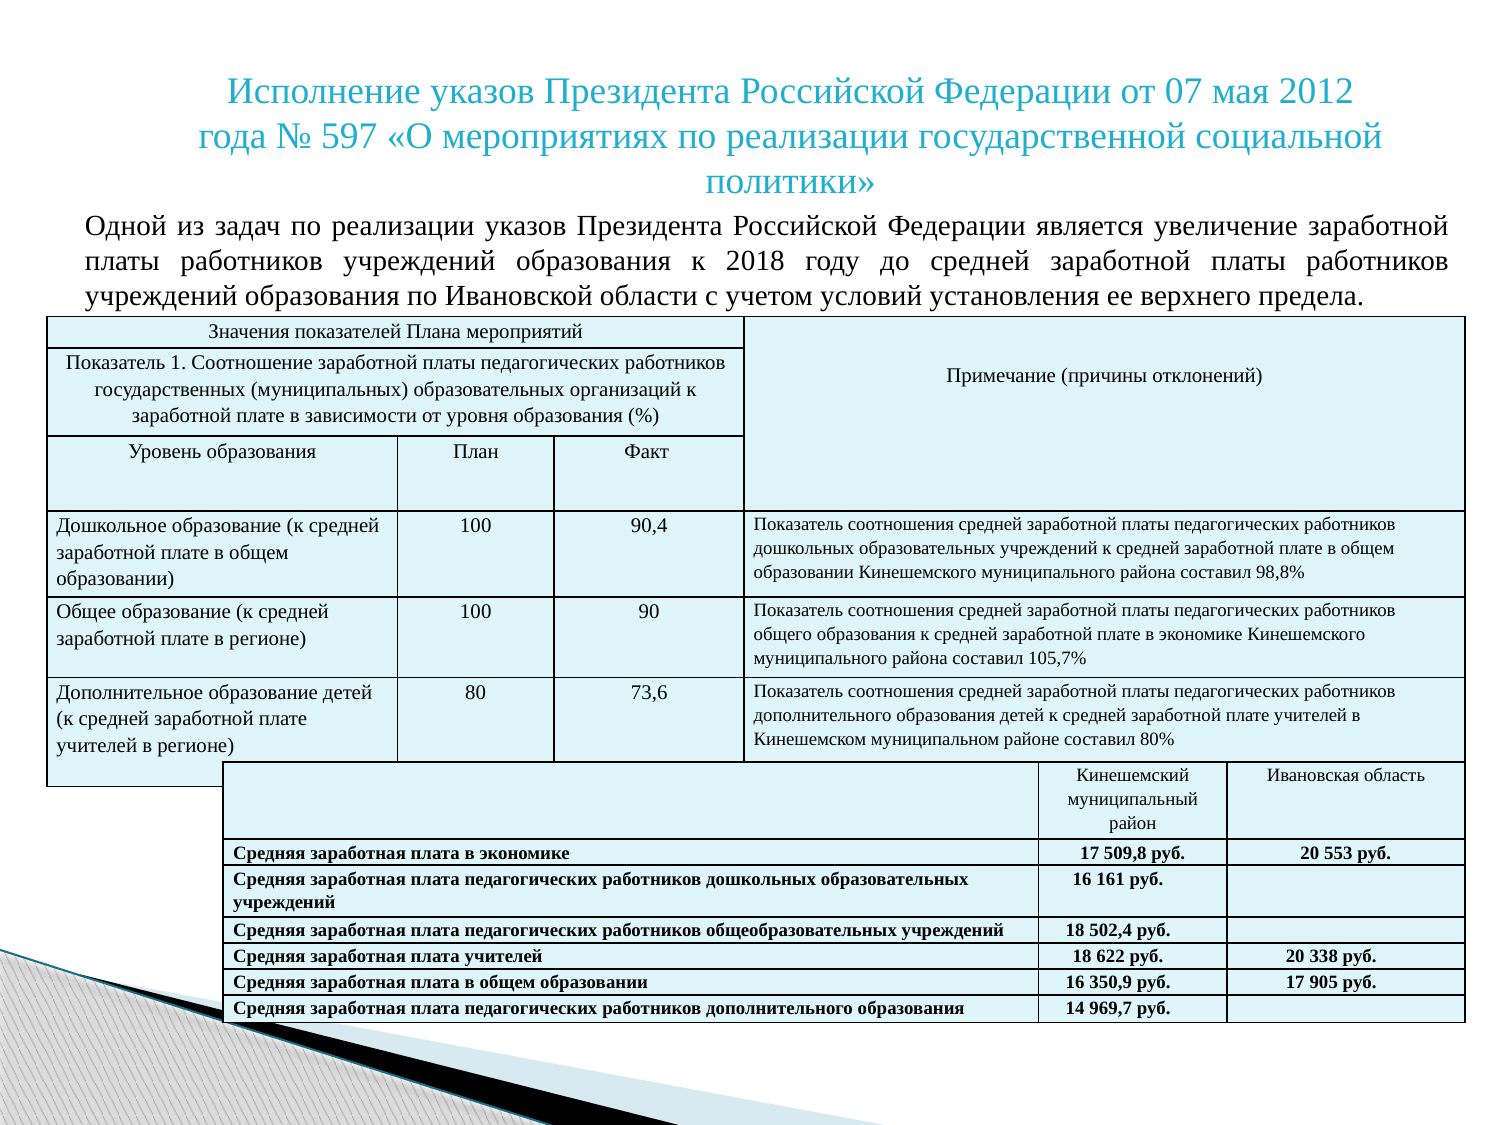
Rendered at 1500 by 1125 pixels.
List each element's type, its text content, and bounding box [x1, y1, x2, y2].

table_cell 17 509,8 руб. [1039, 840, 1226, 864]
text_box Исполнение указов Президента Российской Федерации от 07 мая 2012 года № 597 «О мероприятиях по реализации государственной социальной политики» [175, 58, 1407, 199]
table_cell 18 622 руб. [1039, 944, 1226, 968]
table_cell Средняя заработная плата учителей [224, 944, 1038, 968]
table_cell Факт [555, 437, 743, 510]
table_cell 80 [398, 678, 553, 761]
table_cell Уровень образования [48, 437, 397, 510]
table_cell 90,4 [555, 512, 743, 596]
table_cell 100 [398, 598, 553, 677]
table_cell 90 [555, 598, 743, 677]
table_cell 14 969,7 руб. [1039, 996, 1226, 1022]
table_header [224, 763, 1038, 838]
table_cell 17 905 руб. [1228, 970, 1464, 994]
table_cell Показатель соотношения средней заработной платы педагогических работников общего образования к средней заработной плате в экономике Кинешемского муниципального района составил 105,7% [745, 598, 1464, 677]
table_header Кинешемский муниципальный район [1039, 763, 1226, 838]
table_cell Показатель соотношения средней заработной платы педагогических работников дошкольных образовательных учреждений к средней заработной плате в общем образовании Кинешемского муниципального района составил 98,8% [745, 512, 1464, 596]
text_box Одной из задач по реализации указов Президента Российской Федерации является увеличение заработной платы работников учреждений образования к 2018 году до средней заработной платы работников учреждений образования по Ивановской области с учетом условий установления ее верхнего предела. [70, 199, 1465, 316]
table_cell [1228, 866, 1464, 916]
table_cell [1228, 996, 1464, 1022]
table_cell 100 [398, 512, 553, 596]
table_header Примечание (причины отклонений) [745, 317, 1464, 510]
table_cell 20 338 руб. [1228, 944, 1464, 968]
table_cell 73,6 [555, 678, 743, 761]
table_cell Средняя заработная плата педагогических работников общеобразовательных учреждений [224, 918, 1038, 942]
table_cell [1228, 918, 1464, 942]
table_cell Средняя заработная плата в общем образовании [224, 970, 1038, 994]
table_cell 16 350,9 руб. [1039, 970, 1226, 994]
table_cell План [398, 437, 553, 510]
table_cell Дополнительное образование детей (к средней заработной плате учителей в регионе) [48, 678, 397, 786]
table_header Ивановская область [1228, 763, 1464, 838]
table_cell Общее образование (к средней заработной плате в регионе) [48, 598, 397, 677]
table_cell Показатель 1. Соотношение заработной платы педагогических работников государственных (муниципальных) образовательных организаций к заработной плате в зависимости от уровня образования (%) [48, 349, 743, 435]
table_header Значения показателей Плана мероприятий [48, 317, 743, 347]
table_cell 20 553 руб. [1228, 840, 1464, 864]
table_cell 16 161 руб. [1039, 866, 1226, 916]
table_cell Дошкольное образование (к средней заработной плате в общем образовании) [48, 512, 397, 596]
table_cell 18 502,4 руб. [1039, 918, 1226, 942]
table_cell Средняя заработная плата в экономике [224, 840, 1038, 864]
table_cell Средняя заработная плата педагогических работников дошкольных образовательных учреждений [224, 866, 1038, 916]
table_cell Средняя заработная плата педагогических работников дополнительного образования [224, 996, 1038, 1022]
table_cell Показатель соотношения средней заработной платы педагогических работников дополнительного образования детей к средней заработной плате учителей в Кинешемском муниципальном районе составил 80% [745, 678, 1464, 761]
